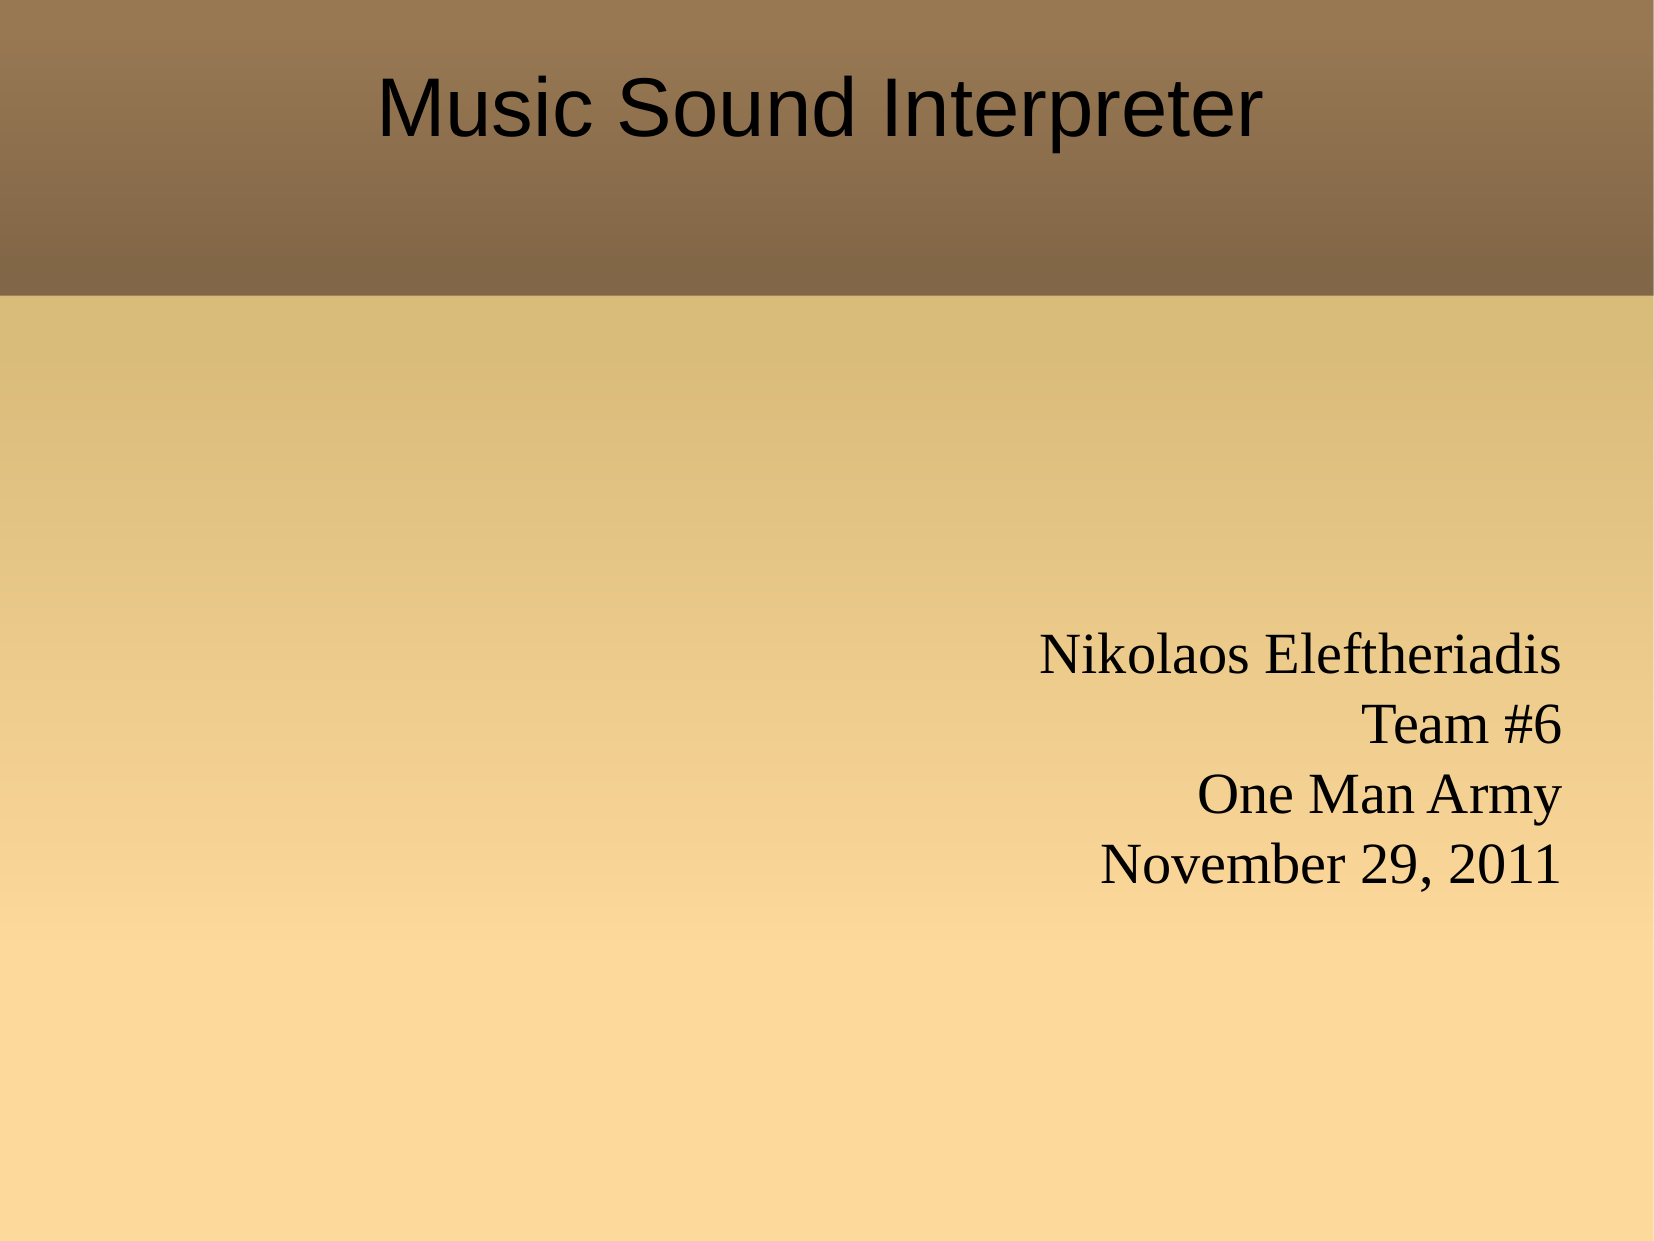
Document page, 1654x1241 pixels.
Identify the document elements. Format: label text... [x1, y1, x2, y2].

text_box Nikolaos Eleftheriadis Team #6 One Man Army November 29, 2011 [74, 299, 1563, 1147]
text_box Music Sound Interpreter [76, 0, 1565, 207]
picture [0, 0, 1654, 1241]
